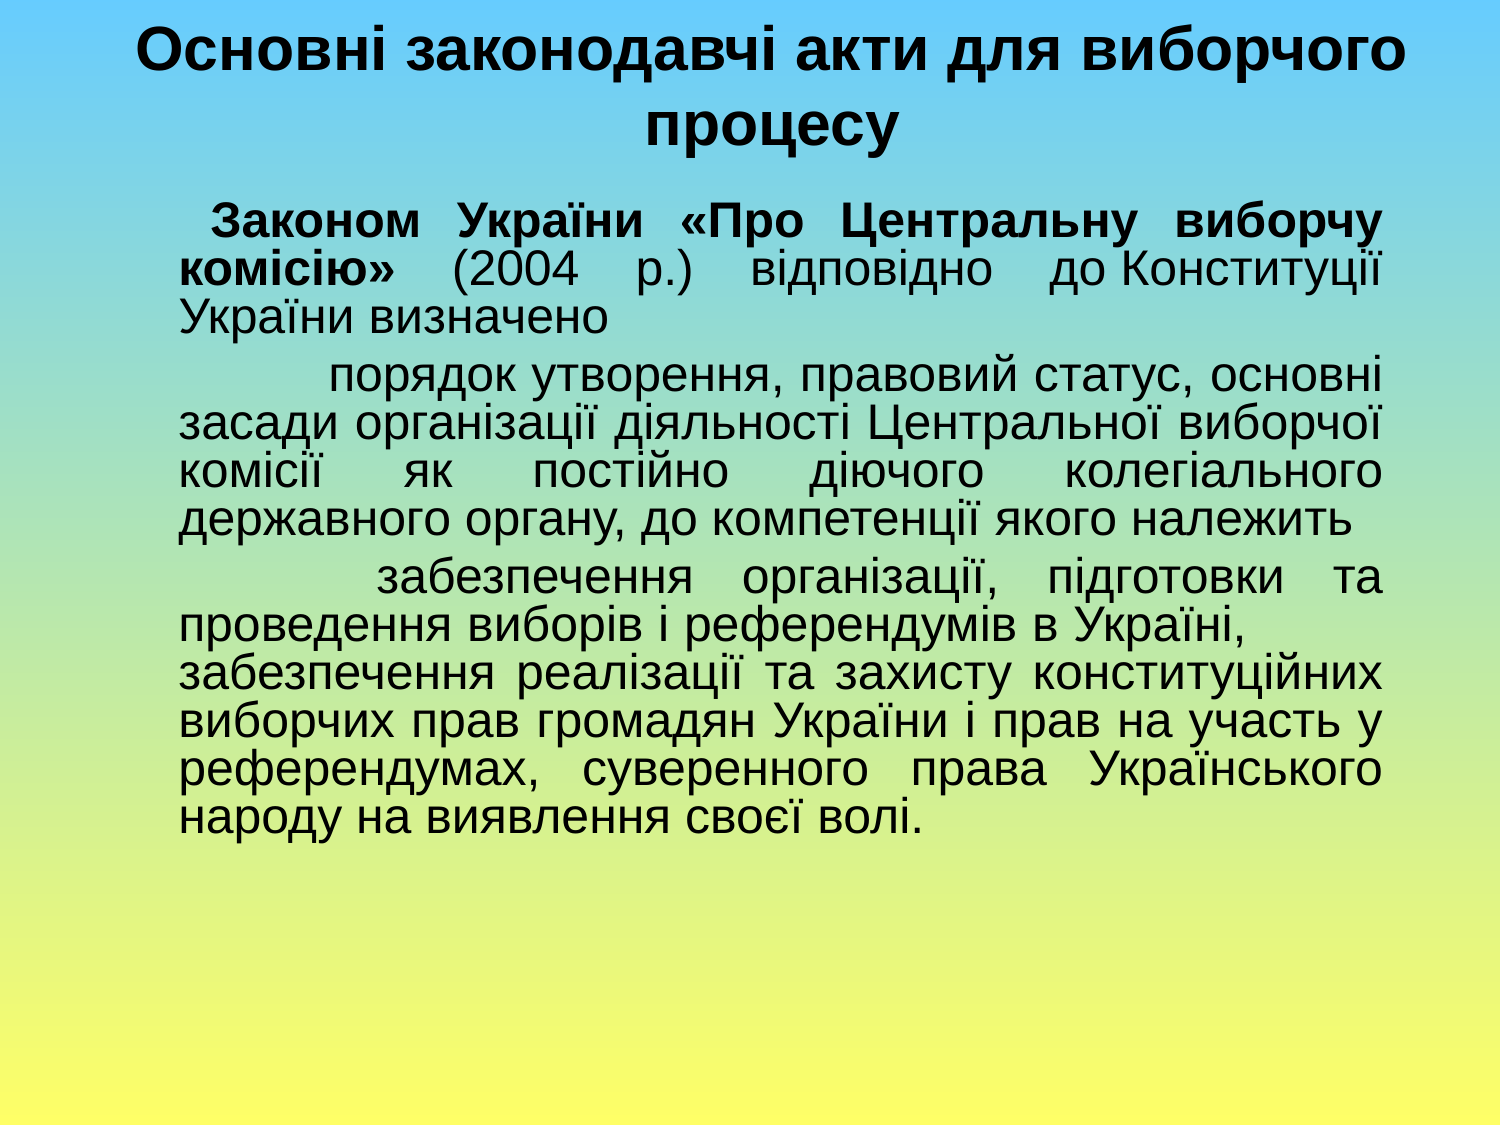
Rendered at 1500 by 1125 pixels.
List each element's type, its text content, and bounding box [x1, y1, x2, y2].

title Основні законодавчі акти для виборчого процесу [70, 0, 1475, 167]
text_box [711, 26, 739, 76]
list Законом України «Про Центральну виборчу комісію» (2004 р.) відповідно до Конституції України визначено порядок утворення, правовий статус, основні засади організації діяльності Центральної виборчої комісії як постійно діючого колегіального державного органу, до компетенції якого належить забезпечення організації, підготовки та проведення виборів і референдумів в Україні, забезпечення реалізації та захисту конституційних виборчих прав громадян України і прав на участь у референдумах, суверенного права Українського народу на виявлення своєї волі. [106, 191, 1399, 1013]
